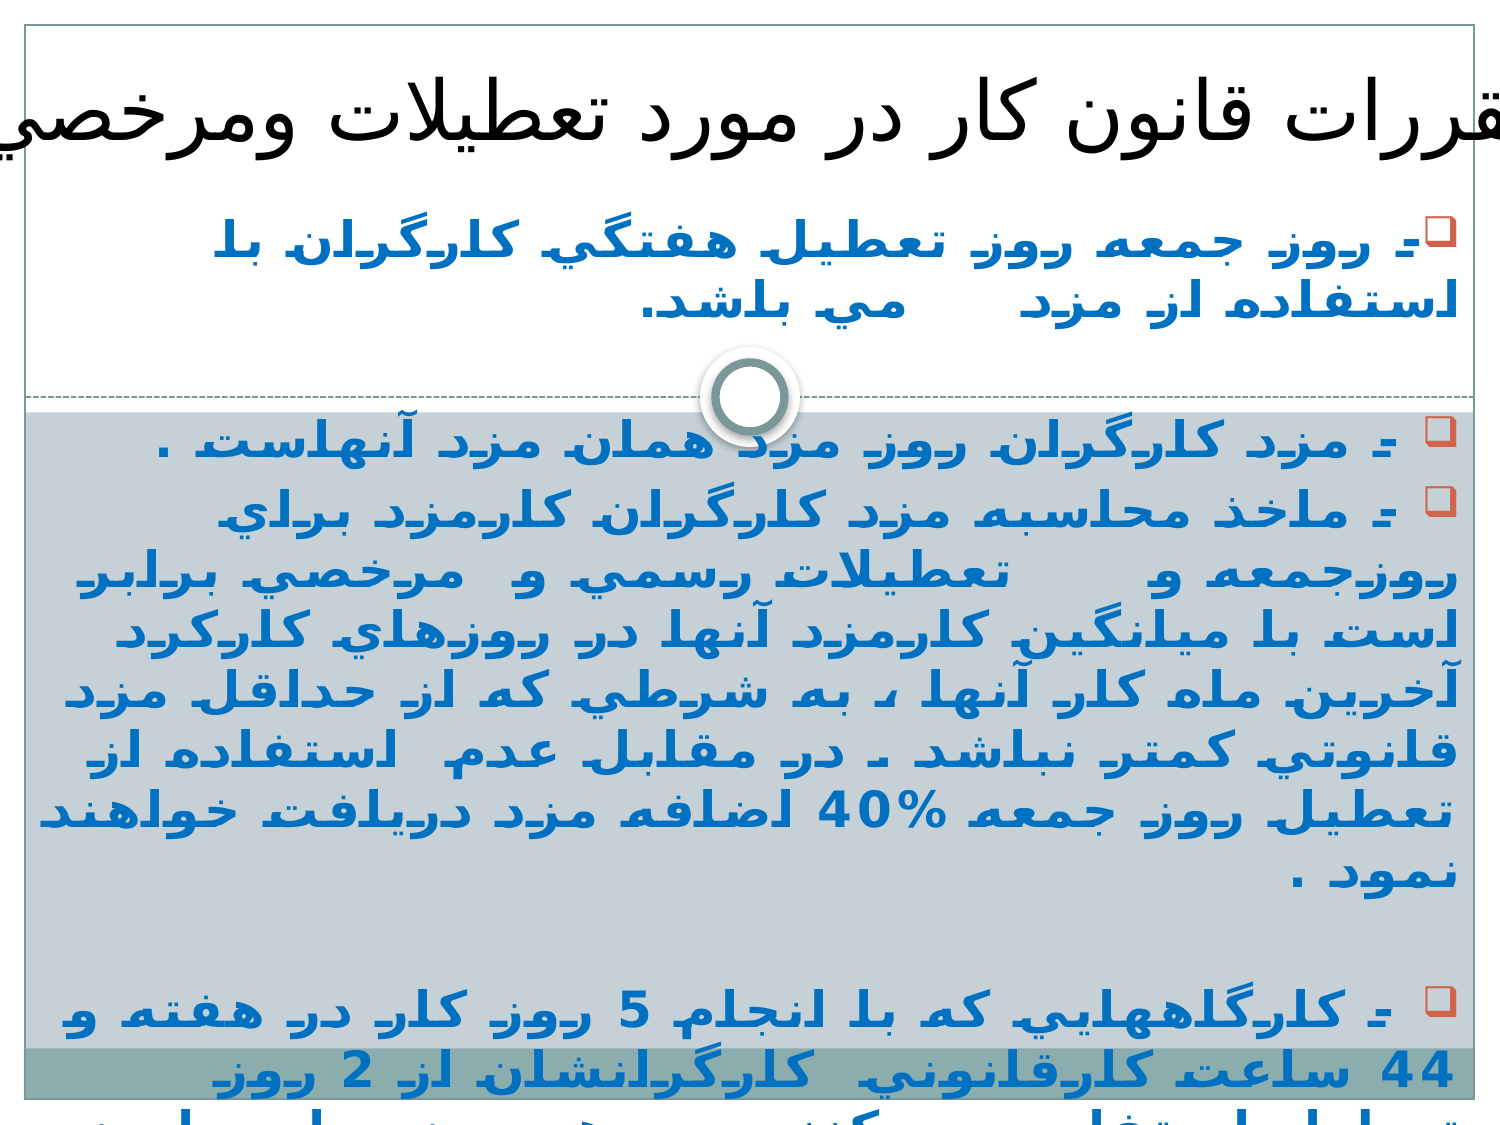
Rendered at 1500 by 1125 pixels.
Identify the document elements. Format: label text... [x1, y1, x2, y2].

subtitle - روز جمعه روز تعطيل هفتگي كارگران با استفاده از مزد مي باشد. - مزد كارگران روز مزد همان مزد آنهاست . - ماخذ محاسبه مزد كارگران كارمزد براي روزجمعه و تعطيلات رسمي و مرخصي برابر است با ميانگين كارمزد آنها در روزهاي كاركرد آخرين ماه كار آنها ، به شرطي كه از حداقل مزد قانوتي كمتر نباشد . در مقابل عدم استفاده از تعطيل روز جمعه %40 اضافه مزد دريافت خواهند نمود . - كارگاههايي كه با انجام 5 روز كار در هفته و 44 ساعت كارقانوني کارگرانشان از 2 روز تعطيل استفاده مي كنند مرد هر روز برابر با مزد روزانه خواهد بود . [0, 200, 1475, 1063]
text_box مقررات قانون كار در مورد تعطيلات ومرخصي [0, 50, 1500, 165]
